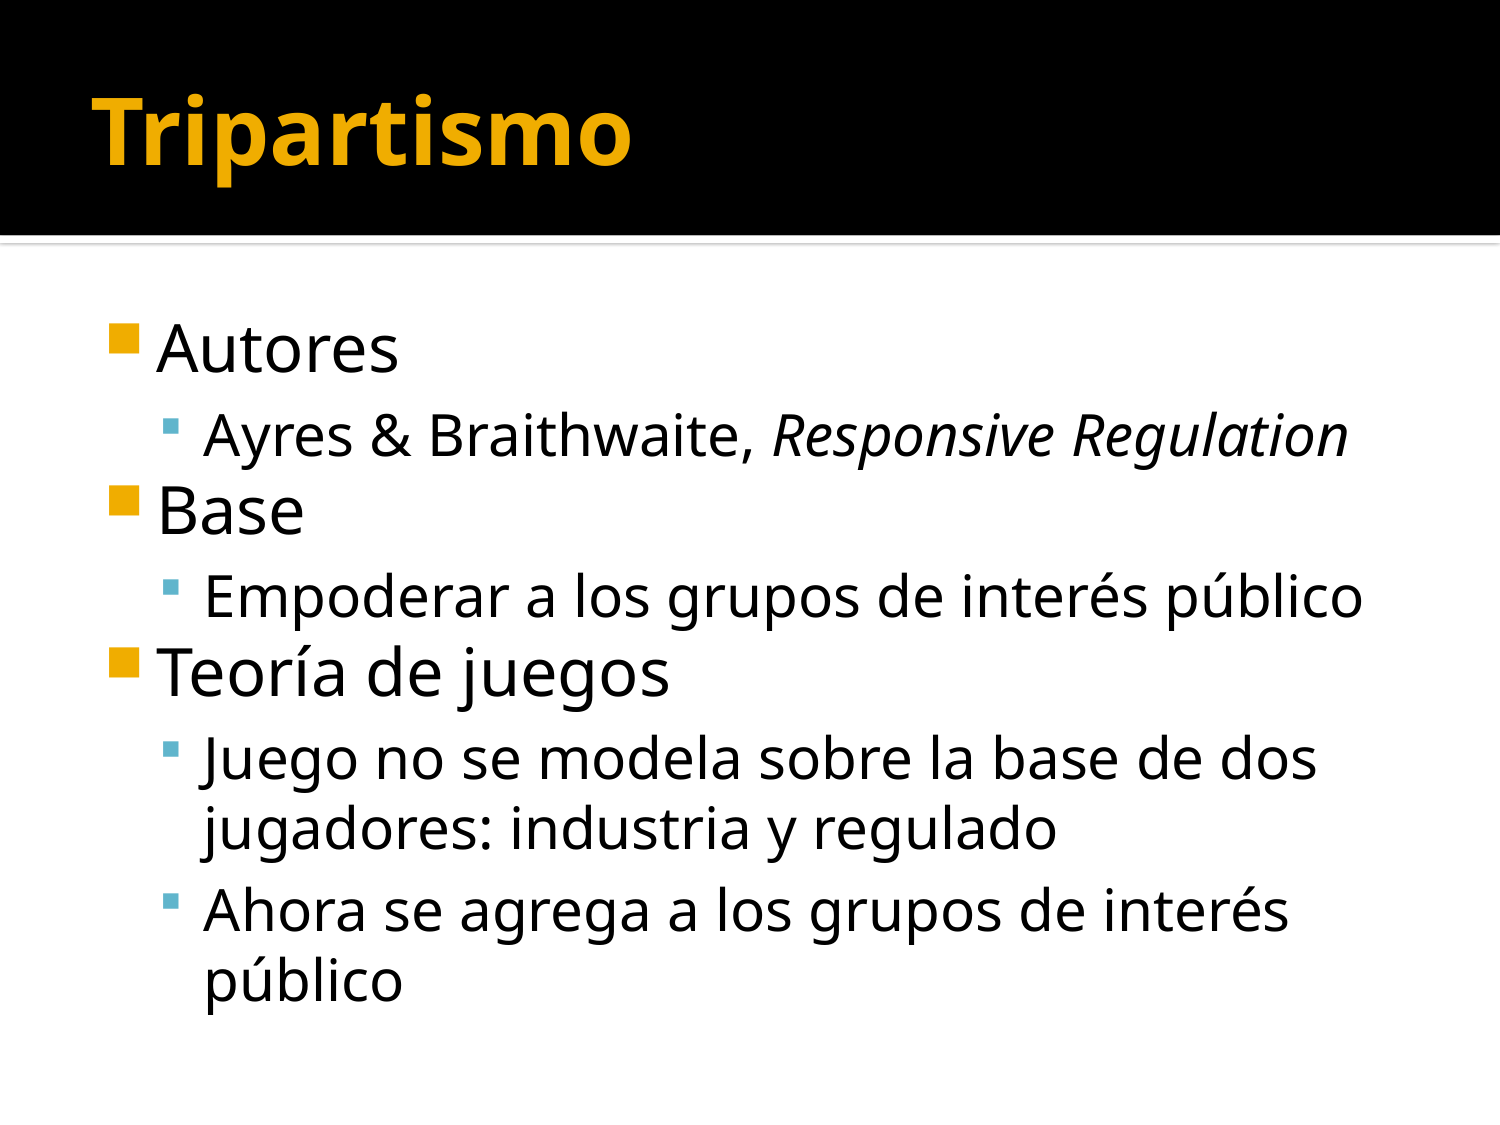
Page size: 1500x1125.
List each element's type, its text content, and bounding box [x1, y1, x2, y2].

title Tripartismo [75, 25, 1425, 231]
list Autores Ayres & Braithwaite, Responsive Regulation Base Empoderar a los grupos de interés público Teoría de juegos Juego no se modela sobre la base de dos jugadores: industria y regulado Ahora se agrega a los grupos de interés público [75, 291, 1425, 1050]
